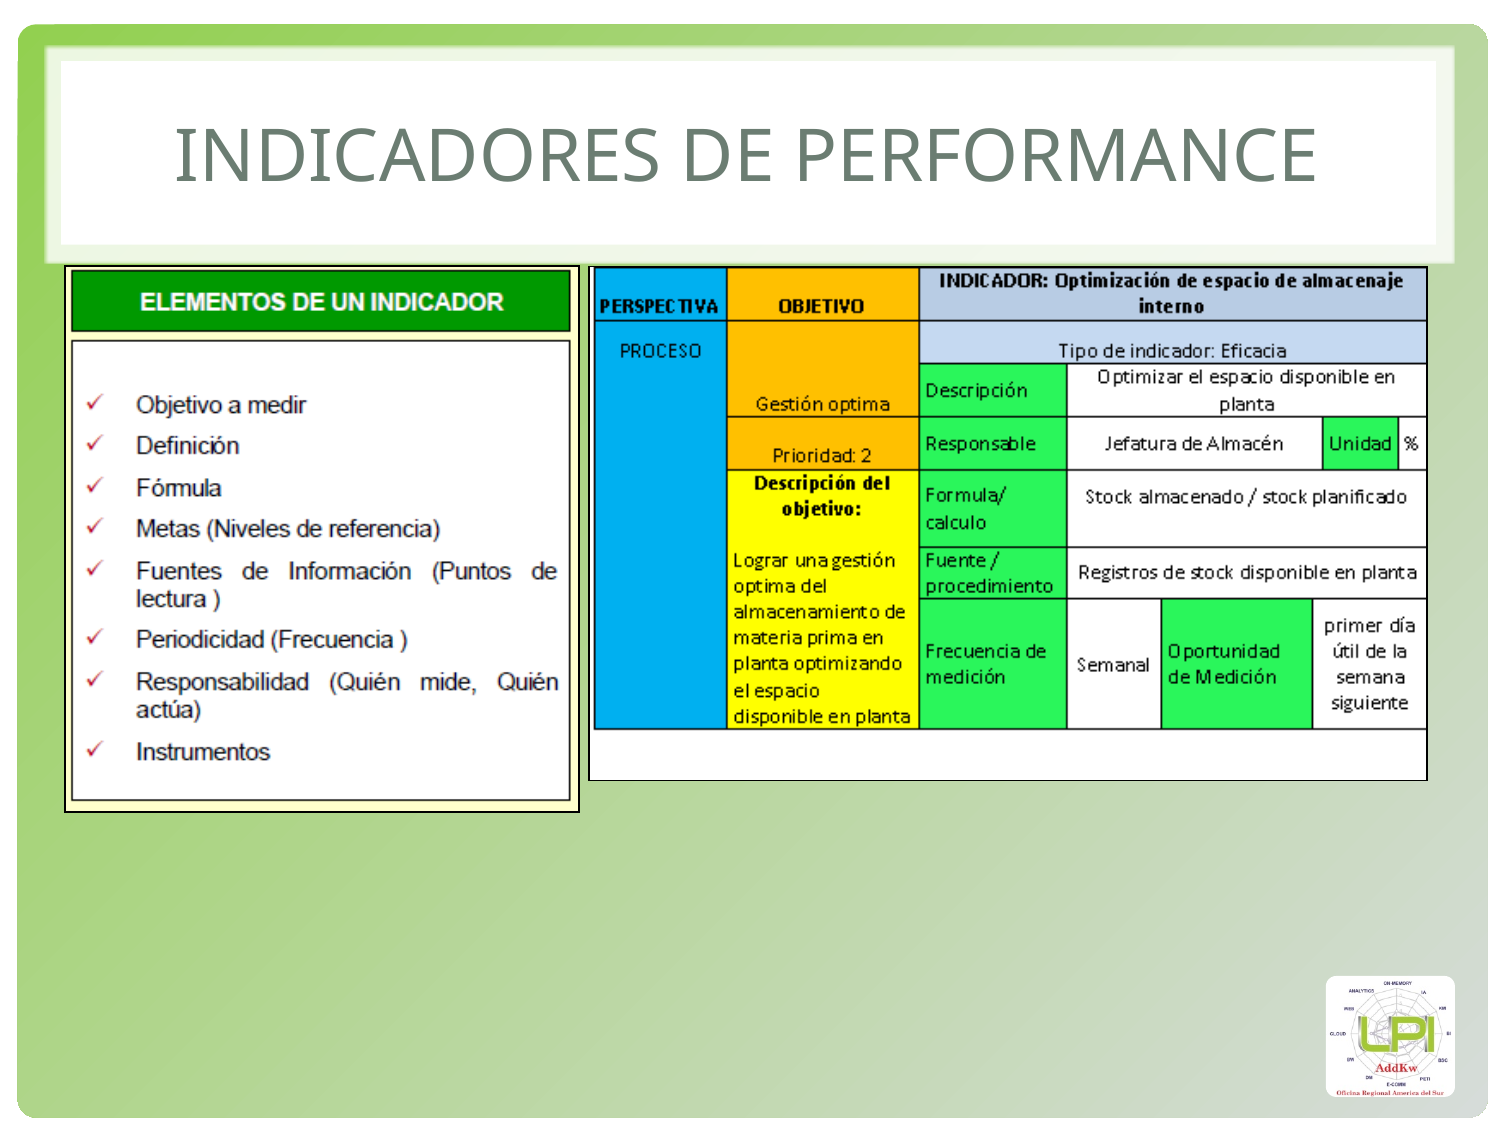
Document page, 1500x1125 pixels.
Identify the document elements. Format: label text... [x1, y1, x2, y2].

picture [65, 266, 579, 811]
picture [1325, 975, 1455, 1097]
title Indicadores de performance [69, 66, 1425, 238]
picture [589, 266, 1427, 780]
